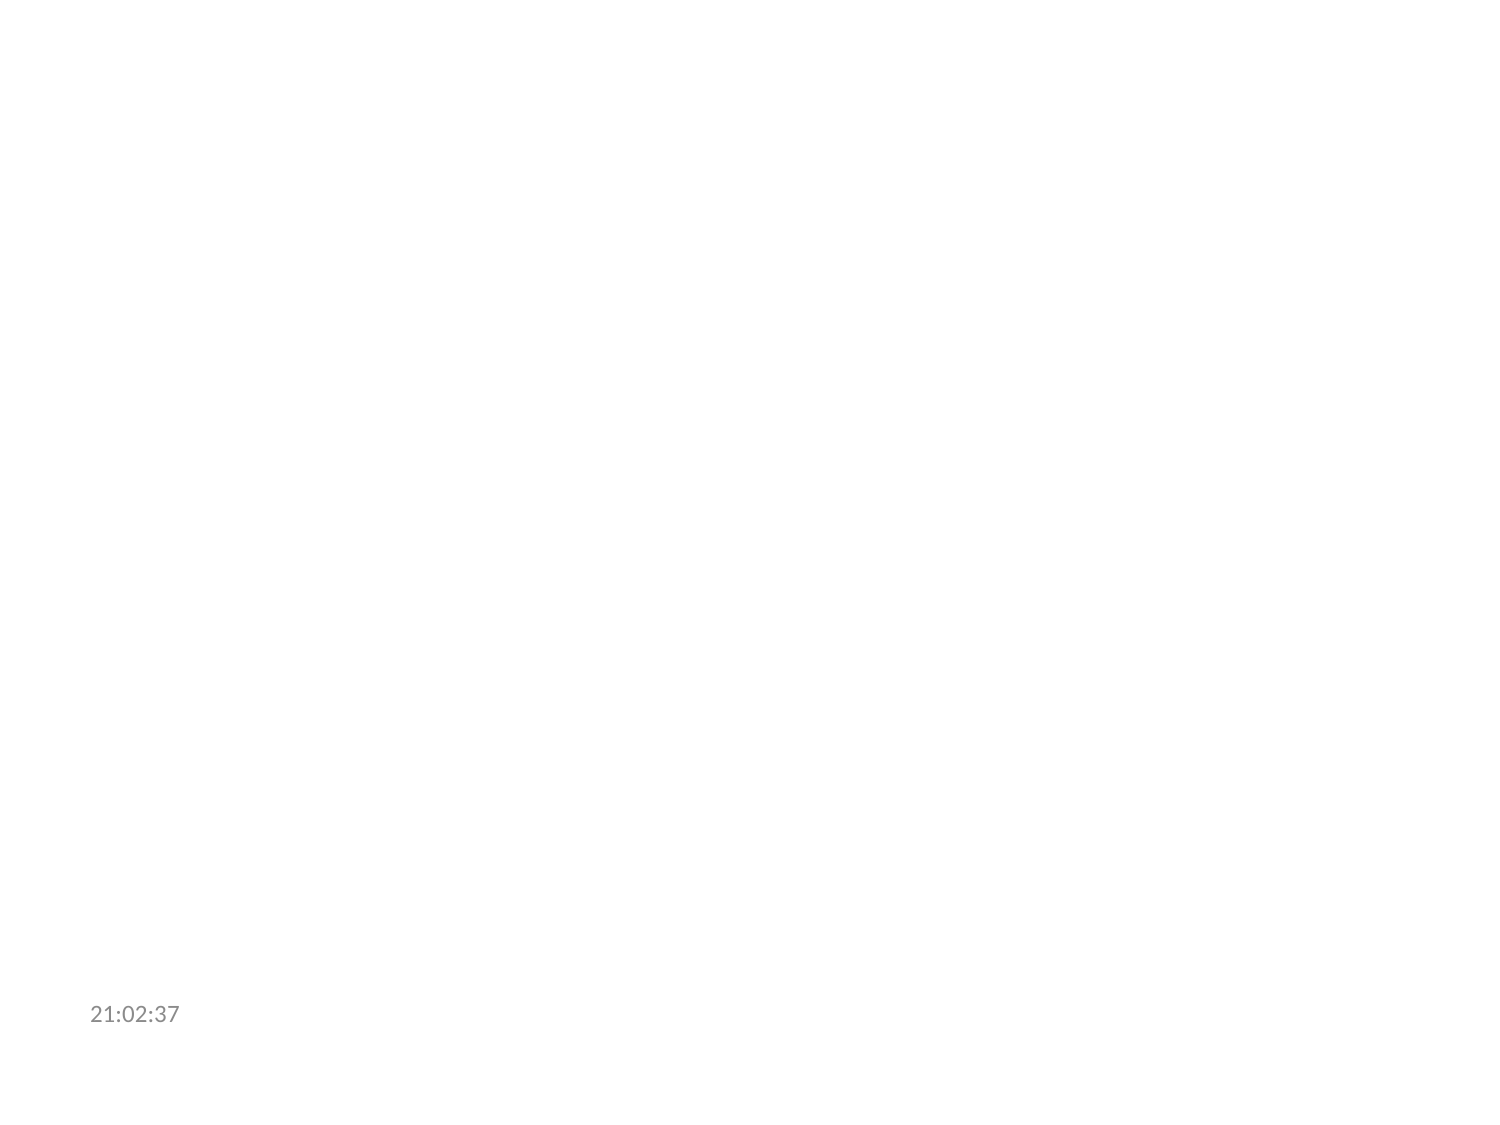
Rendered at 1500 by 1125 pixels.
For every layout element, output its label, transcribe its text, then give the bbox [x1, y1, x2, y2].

text_box 15:35:09 [75, 982, 425, 1043]
